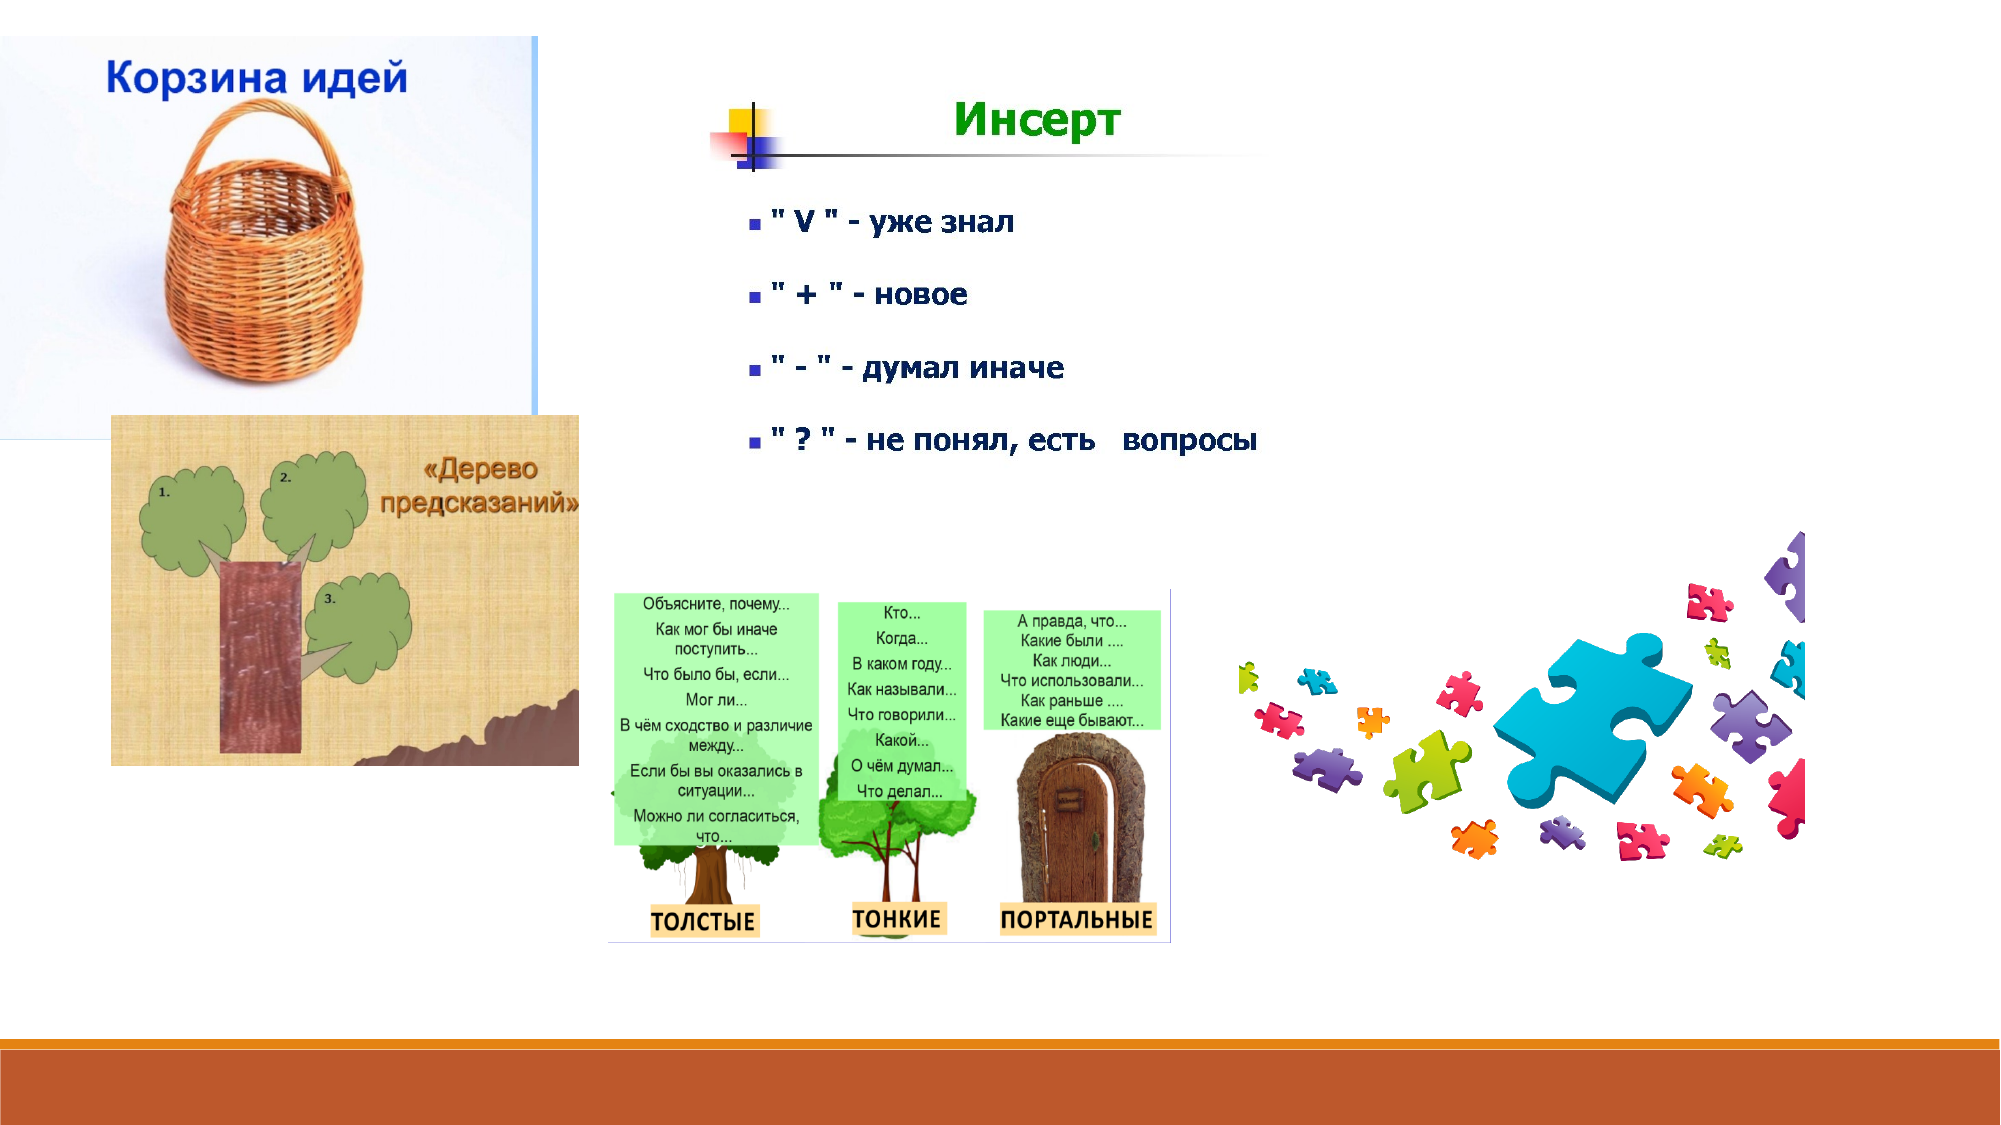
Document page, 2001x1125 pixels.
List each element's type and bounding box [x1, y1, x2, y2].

picture [701, 35, 1309, 492]
picture [1238, 531, 1806, 861]
picture [607, 588, 1172, 943]
picture [0, 35, 579, 767]
